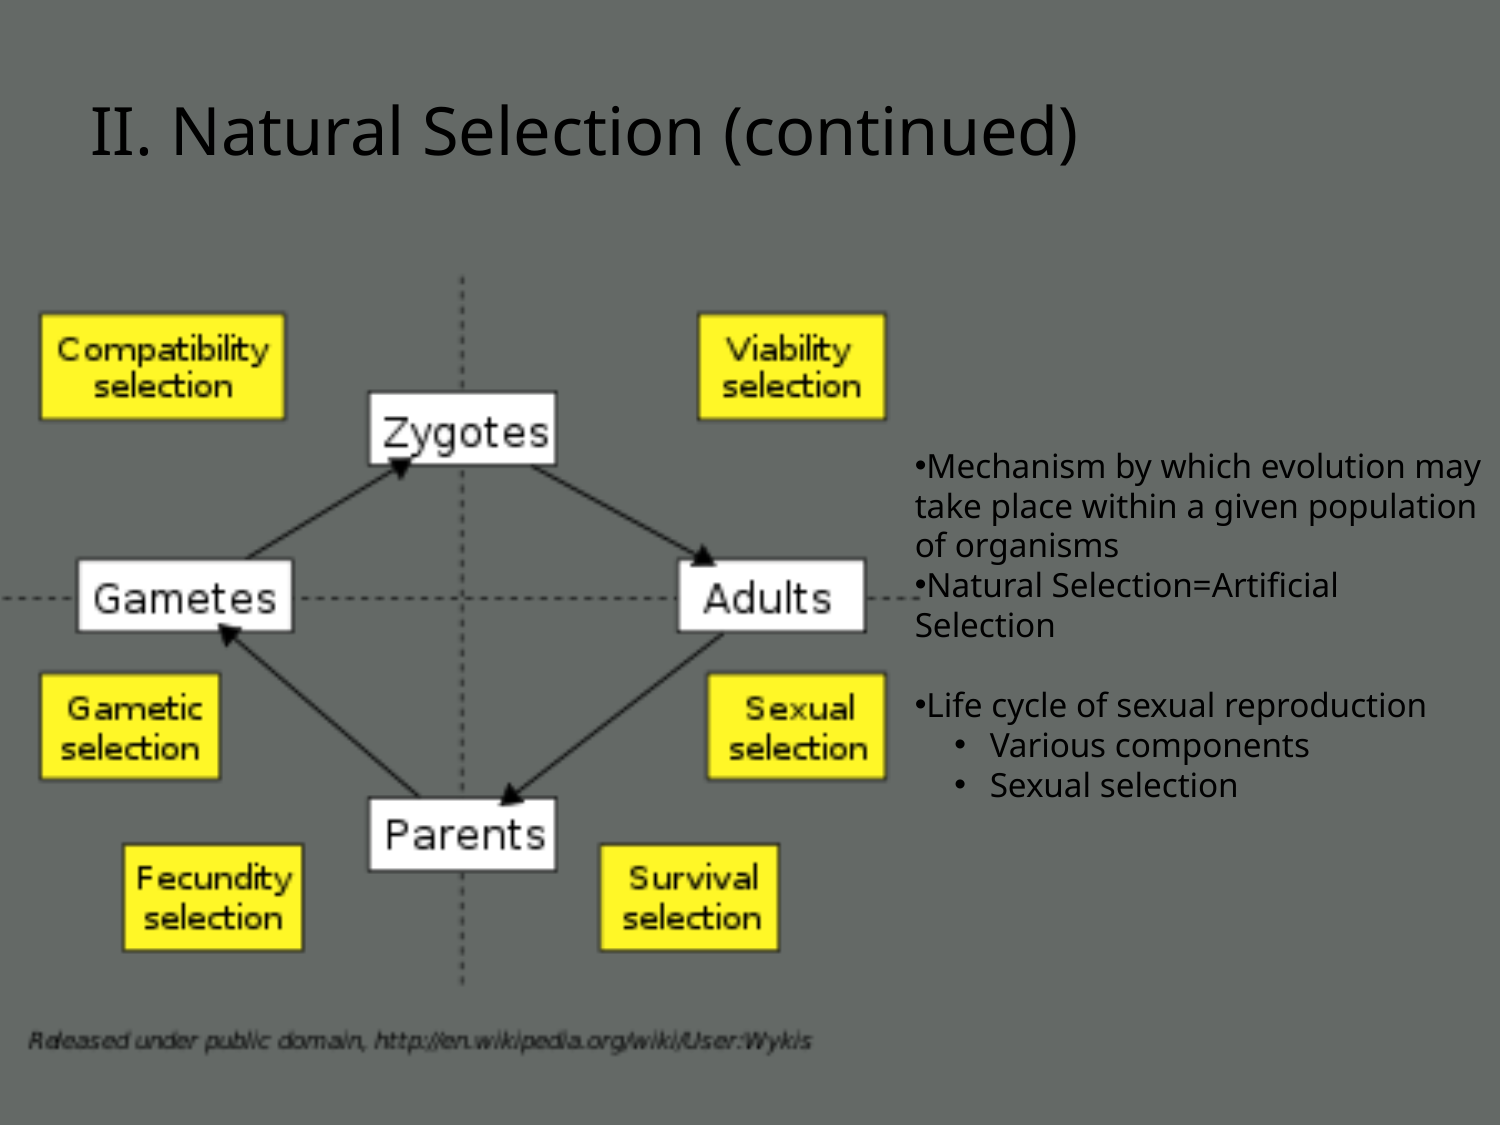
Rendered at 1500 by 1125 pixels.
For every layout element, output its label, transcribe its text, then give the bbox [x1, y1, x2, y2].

picture [0, 262, 931, 1101]
text_box Mechanism by which evolution may take place within a given population of organisms Natural Selection=Artificial Selection Life cycle of sexual reproduction Various components Sexual selection [935, 437, 1500, 927]
list II. Natural Selection (continued) [75, 81, 1413, 219]
